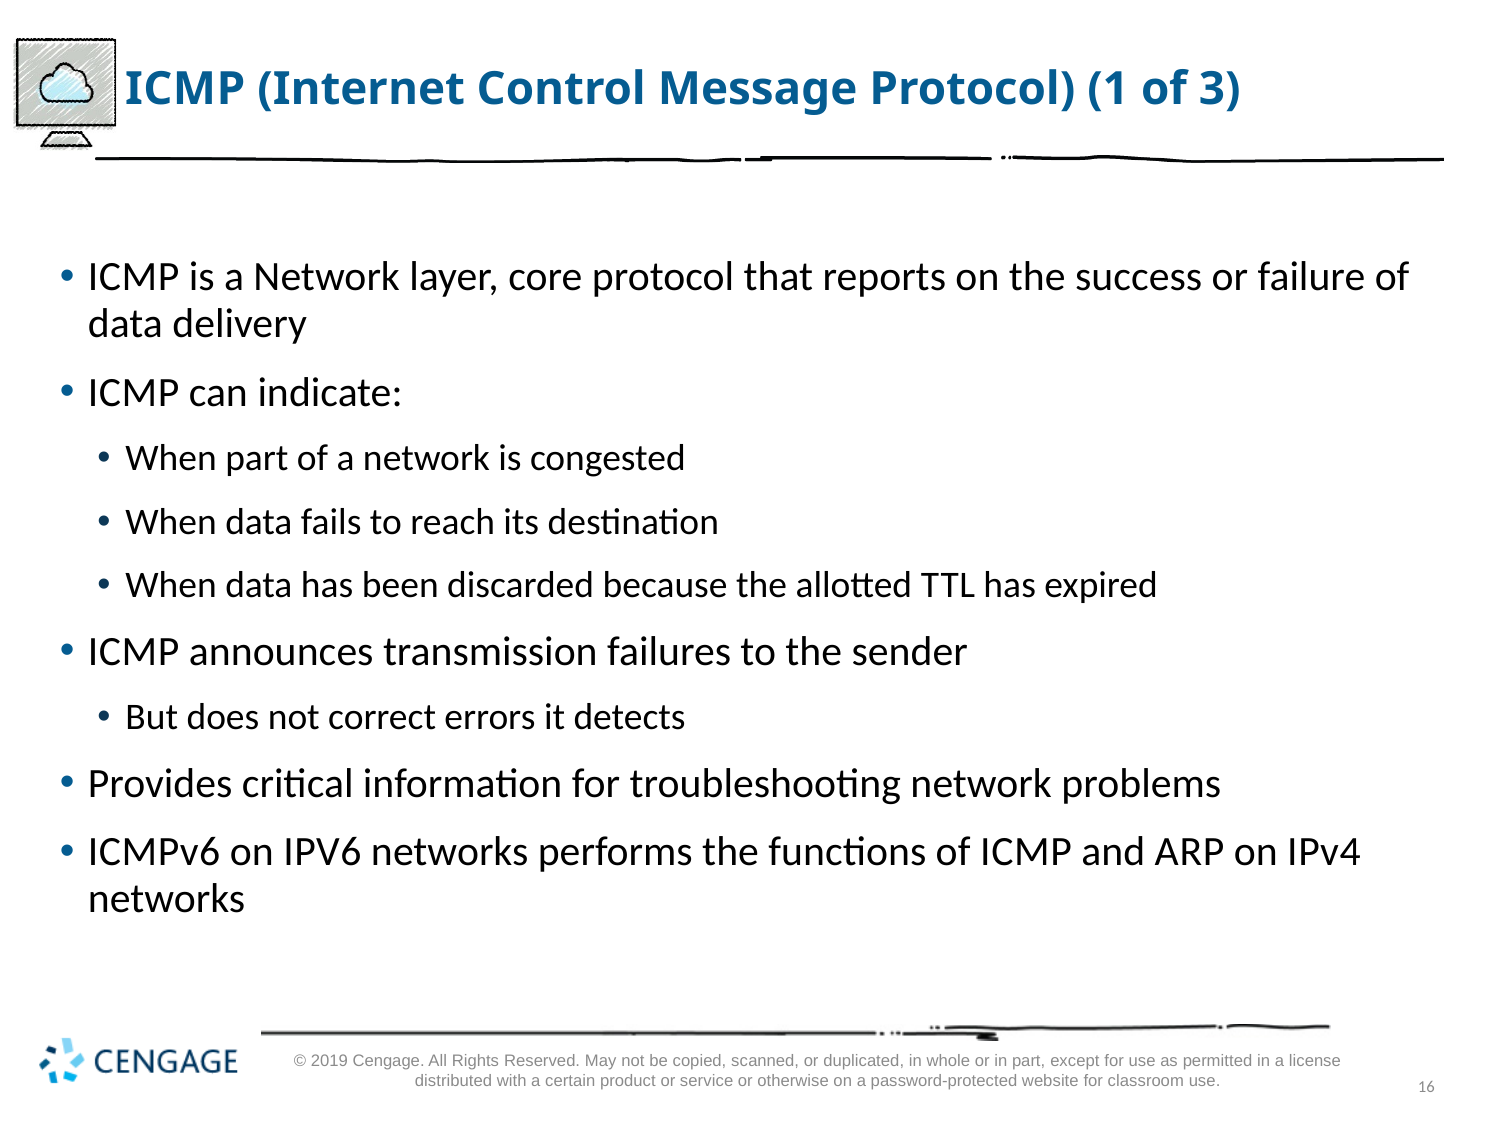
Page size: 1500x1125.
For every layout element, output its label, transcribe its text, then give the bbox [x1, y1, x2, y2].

picture [95, 155, 1444, 163]
footer © 2019 Cengage. All Rights Reserved. May not be copied, scanned, or duplicated, in whole or in part, except for use as permitted in a license distributed with a certain product or service or otherwise on a password-protected website for classroom use. [262, 1050, 1375, 1091]
title I C M P (Internet Control Message Protocol) (1 of 3) [125, 66, 1442, 116]
picture [13, 36, 117, 151]
picture [261, 1024, 1331, 1041]
list I C M P is a Network layer, core protocol that reports on the success or failure of data delivery I C M P can indicate: When part of a network is congested When data fails to reach its destination When data has been discarded because the allotted T T L has expired I C M P announces transmission failures to the sender But does not correct errors it detects Provides critical information for troubleshooting network problems I C M P v 6 on I P V 6 networks performs the functions of I C M P and A R P on I P v 4 networks [59, 252, 1441, 930]
picture [19, 1024, 250, 1096]
